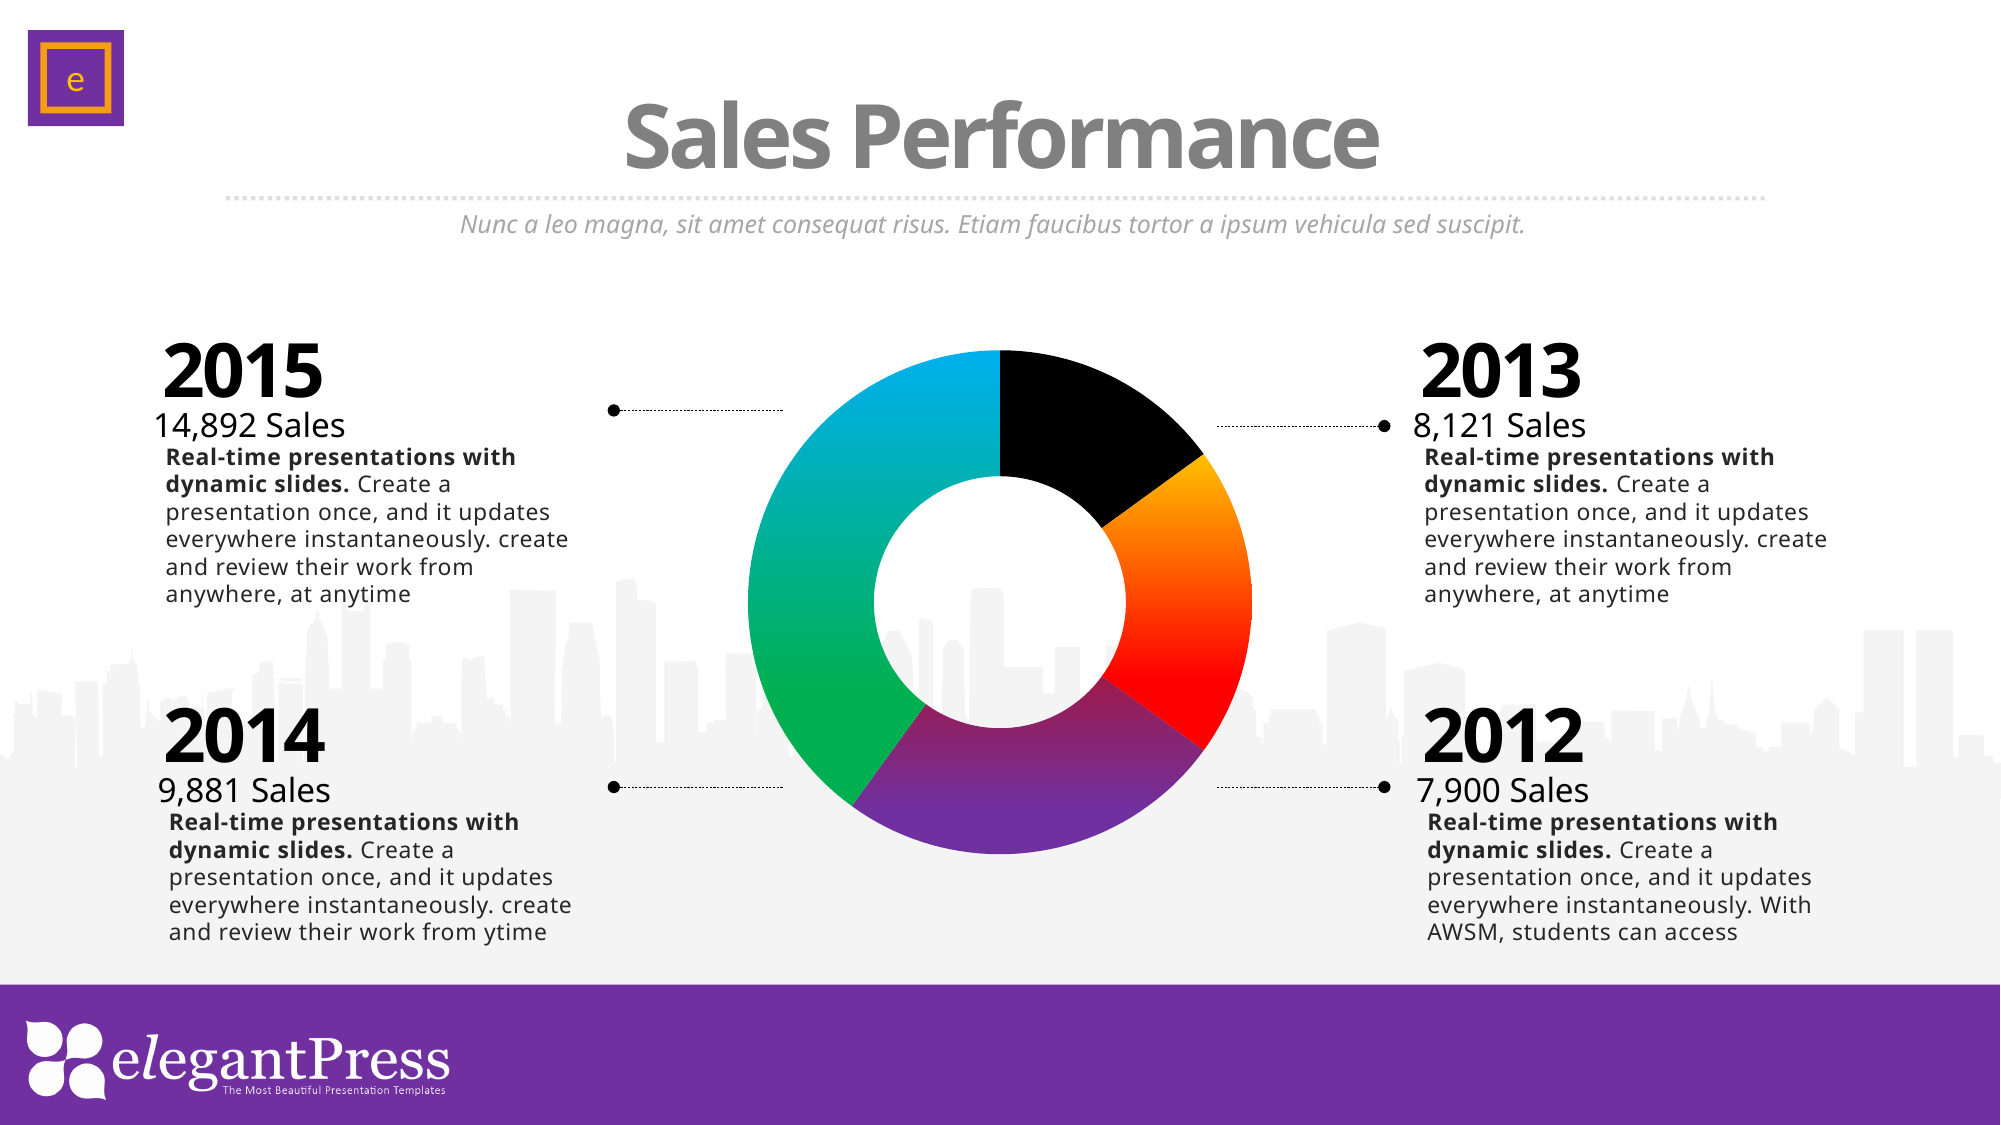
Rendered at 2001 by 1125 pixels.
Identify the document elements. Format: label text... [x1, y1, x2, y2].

text_box 2015 [147, 314, 340, 396]
text_box Sales Performance [613, 74, 1394, 192]
text_box 2014 [148, 679, 341, 761]
text_box Real-time presentations with dynamic slides. Create a presentation once, and it updates everywhere instantaneously. create and review their work from ytime [153, 800, 614, 953]
text_box 2012 [1407, 679, 1600, 761]
text_box 2013 [1406, 314, 1599, 396]
text_box 8,121 Sales [1398, 396, 1602, 452]
text_box Real-time presentations with dynamic slides. Create a presentation once, and it updates everywhere instantaneously. With AWSM, students can access [1412, 800, 1873, 953]
text_box 7,900 Sales [1401, 761, 1605, 817]
text_box Nunc a leo magna, sit amet consequat risus. Etiam faucibus tortor a ipsum vehicula sed suscipit. [117, 203, 1878, 244]
text_box 14,892 Sales [138, 396, 361, 452]
picture [17, 1012, 454, 1111]
text_box Real-time presentations with dynamic slides. Create a presentation once, and it updates everywhere instantaneously. create and review their work from anywhere, at anytime [1409, 435, 1870, 615]
text_box Real-time presentations with dynamic slides. Create a presentation once, and it updates everywhere instantaneously. create and review their work from anywhere, at anytime [150, 435, 611, 615]
text_box 9,881 Sales [142, 761, 347, 817]
chart [731, 339, 1269, 865]
